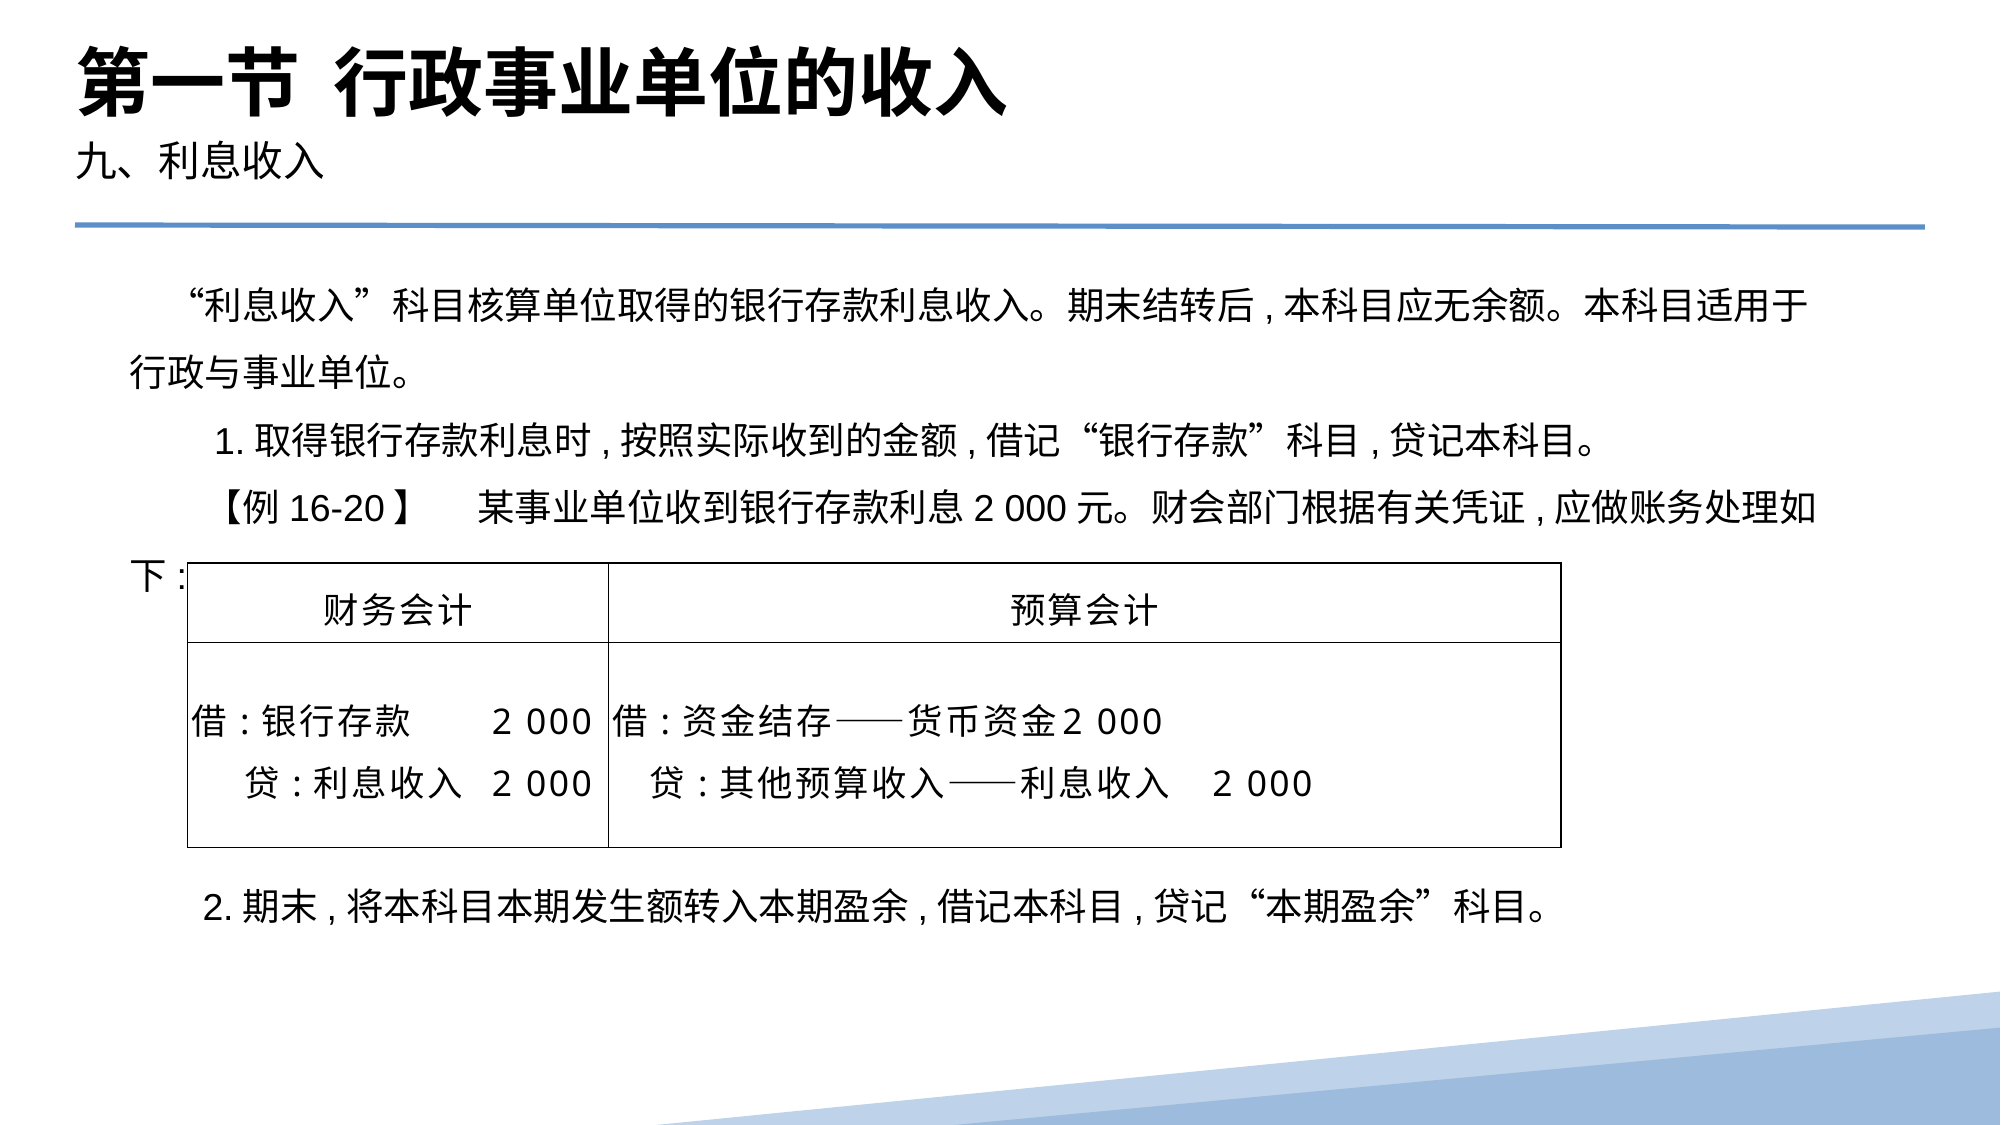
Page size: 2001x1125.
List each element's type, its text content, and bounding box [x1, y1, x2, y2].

text_box “利息收入”科目核算单位取得的银行存款利息收入。期末结转后,本科目应无余额。本科目适用于行政与事业单位。 1.取得银行存款利息时,按照实际收到的金额,借记“银行存款”科目,贷记本科目。 【例16-20】 某事业单位收到银行存款利息2 000元。财会部门根据有关凭证,应做账务处理如下: [115, 251, 1842, 564]
table_cell 借:银行存款 2 000 贷:利息收入 2 000 [188, 643, 608, 847]
text_box 九、利息收入 [75, 124, 1925, 200]
table_header 预算会计 [609, 564, 1560, 642]
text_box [74, 224, 1925, 228]
text_box 第一节 行政事业单位的收入 [75, 24, 1925, 124]
table_cell 借:资金结存——货币资金 2 000 贷:其他预算收入——利息收入 2 000 [609, 643, 1560, 847]
table_header 财务会计 [188, 564, 608, 642]
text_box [656, 991, 2000, 1125]
text_box 2.期末,将本科目本期发生额转入本期盈余,借记本科目,贷记“本期盈余”科目。 [187, 875, 1780, 977]
